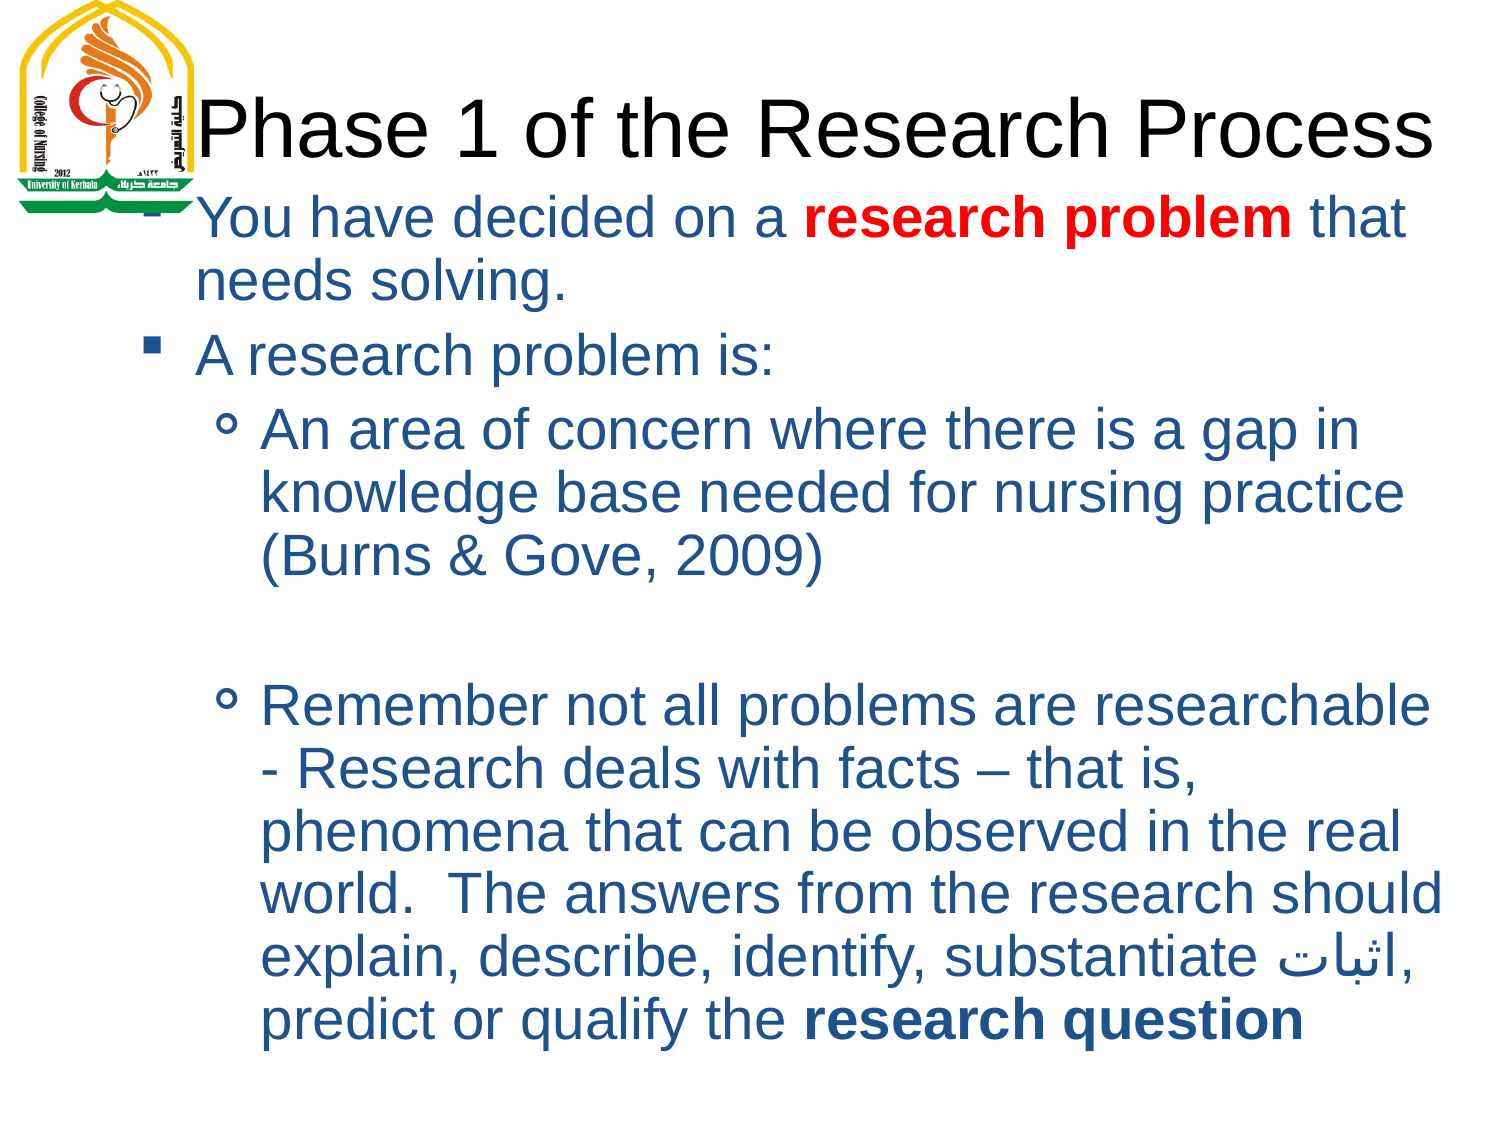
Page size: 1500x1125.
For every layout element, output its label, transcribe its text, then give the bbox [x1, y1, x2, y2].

picture [17, 0, 194, 213]
list Phase 1 of the Research Process You have decided on a research problem that needs solving. A research problem is: An area of concern where there is a gap in knowledge base needed for nursing practice (Burns & Gove, 2009) Remember not all problems are researchable - Research deals with facts – that is, phenomena that can be observed in the real world. The answers from the research should explain, describe, identify, substantiate اثبات, predict or qualify the research question [123, 78, 1474, 1071]
